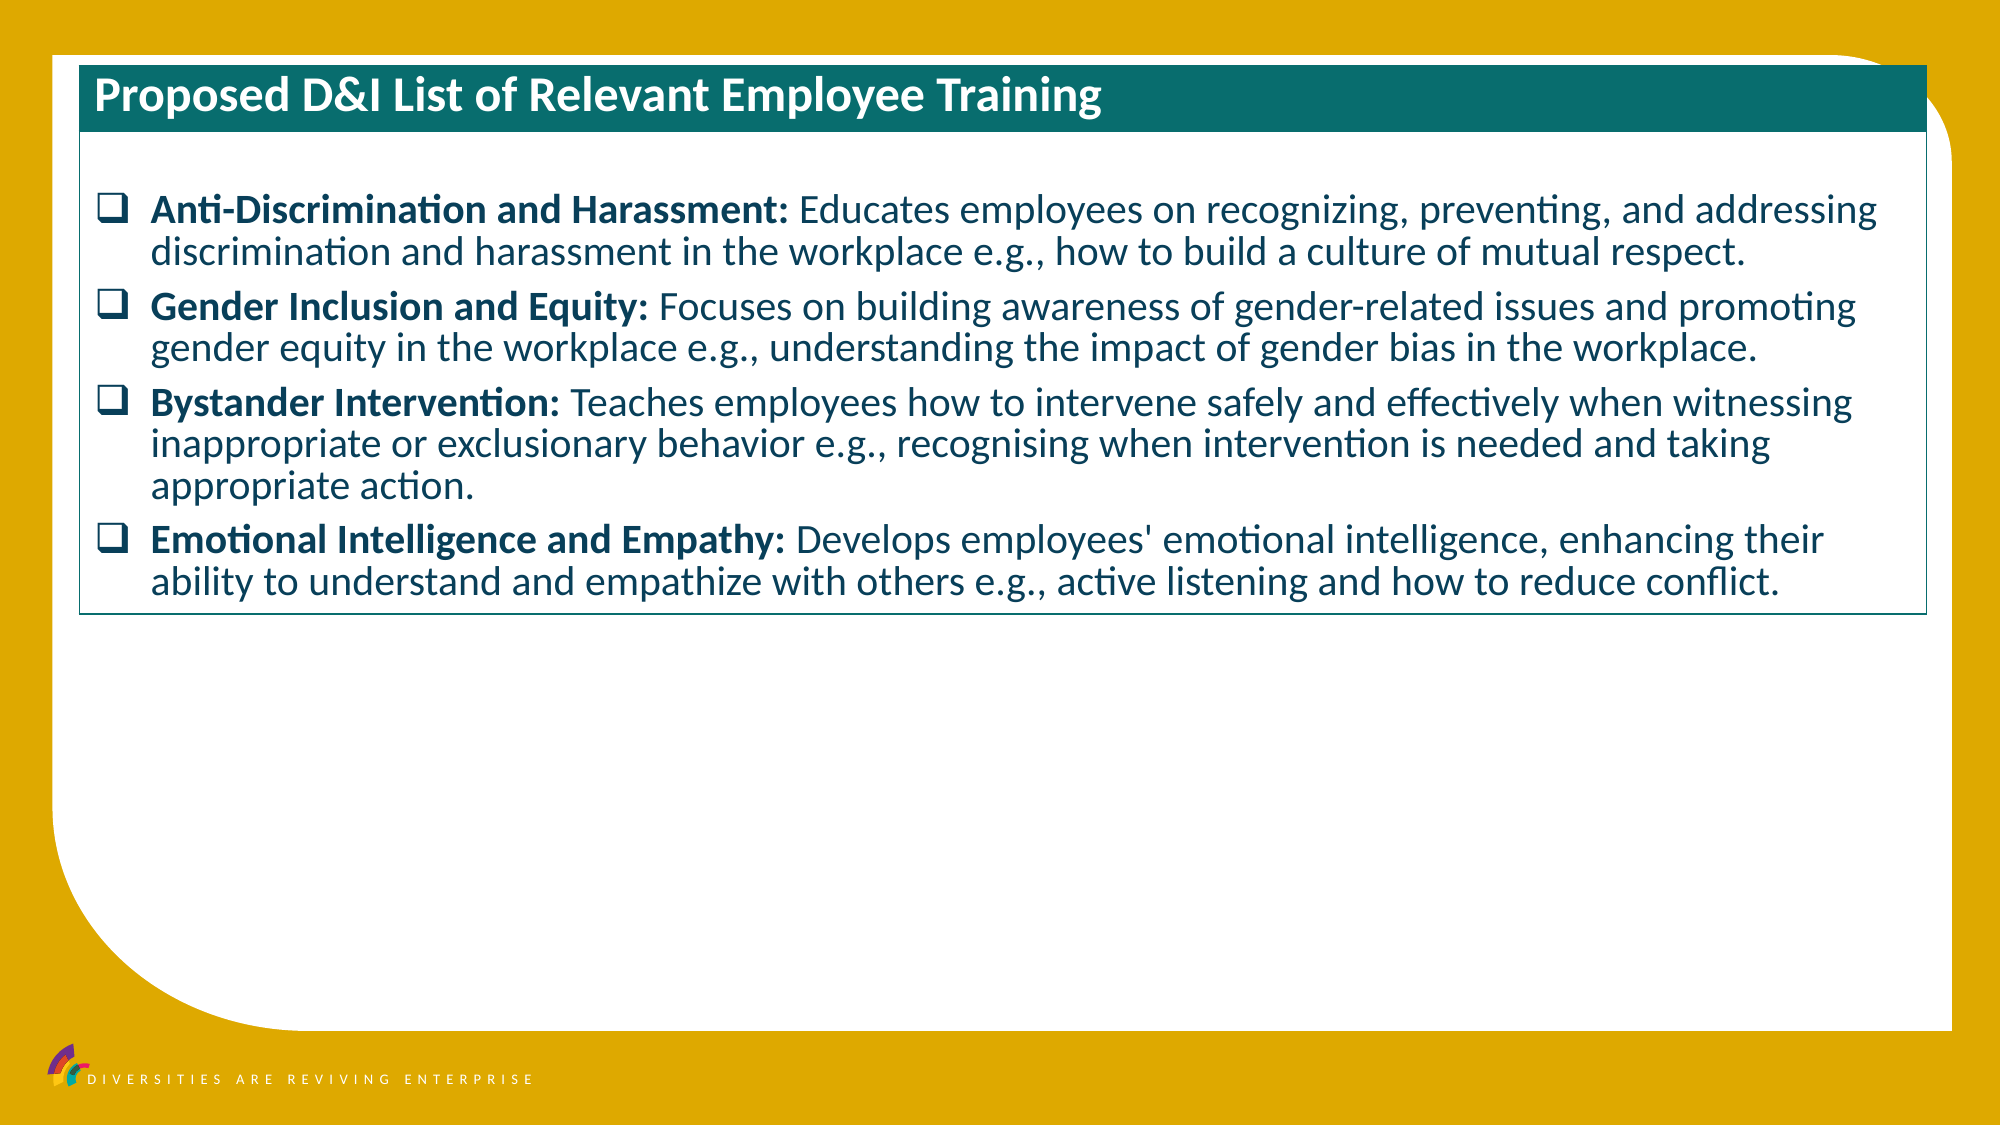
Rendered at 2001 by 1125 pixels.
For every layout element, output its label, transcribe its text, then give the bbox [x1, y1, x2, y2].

table_header Proposed D&I List of Relevant Employee Training [80, 67, 1926, 130]
table_cell Anti-Discrimination and Harassment: Educates employees on recognizing, preventing, and addressing discrimination and harassment in the workplace e.g., how to build a culture of mutual respect. Gender Inclusion and Equity: Focuses on building awareness of gender-related issues and promoting gender equity in the workplace e.g., understanding the impact of gender bias in the workplace. Bystander Intervention: Teaches employees how to intervene safely and effectively when witnessing inappropriate or exclusionary behavior e.g., recognising when intervention is needed and taking appropriate action. Emotional Intelligence and Empathy: Develops employees' emotional intelligence, enhancing their ability to understand and empathize with others e.g., active listening and how to reduce conflict. [80, 132, 1926, 613]
